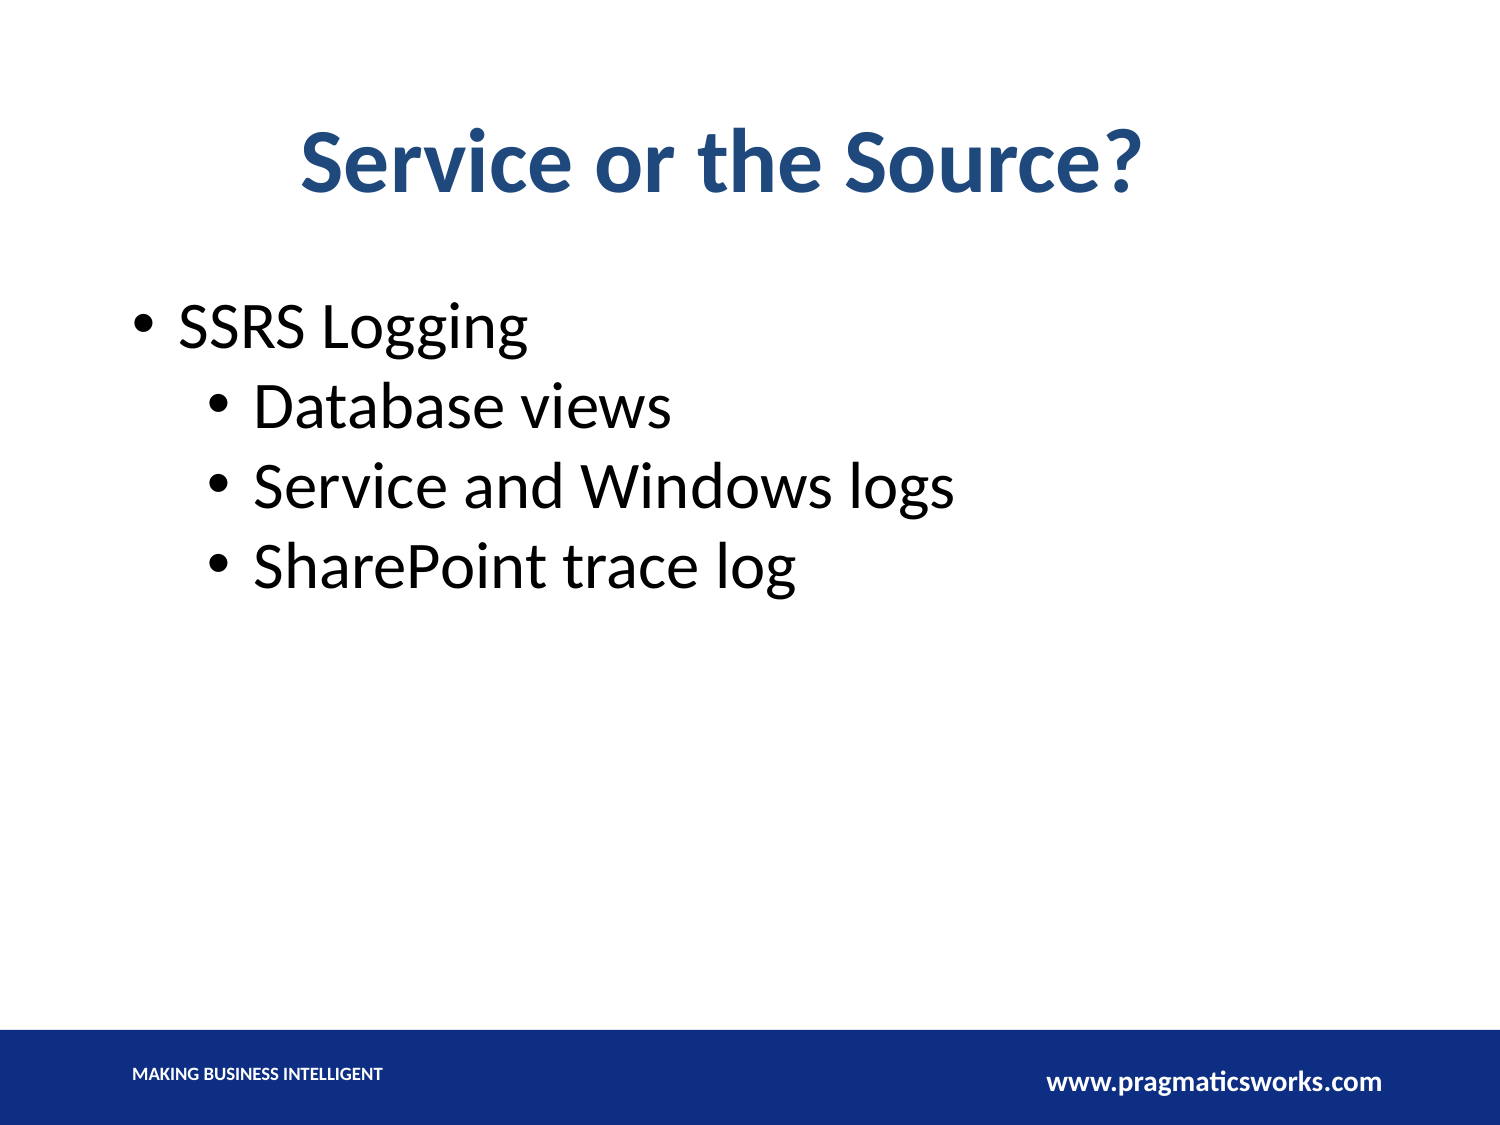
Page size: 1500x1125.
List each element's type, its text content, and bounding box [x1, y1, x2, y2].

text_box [0, 1029, 1500, 1125]
text_box SSRS Logging Database views Service and Windows logs SharePoint trace log [117, 274, 1418, 610]
title Service or the Source? [28, 62, 1418, 250]
